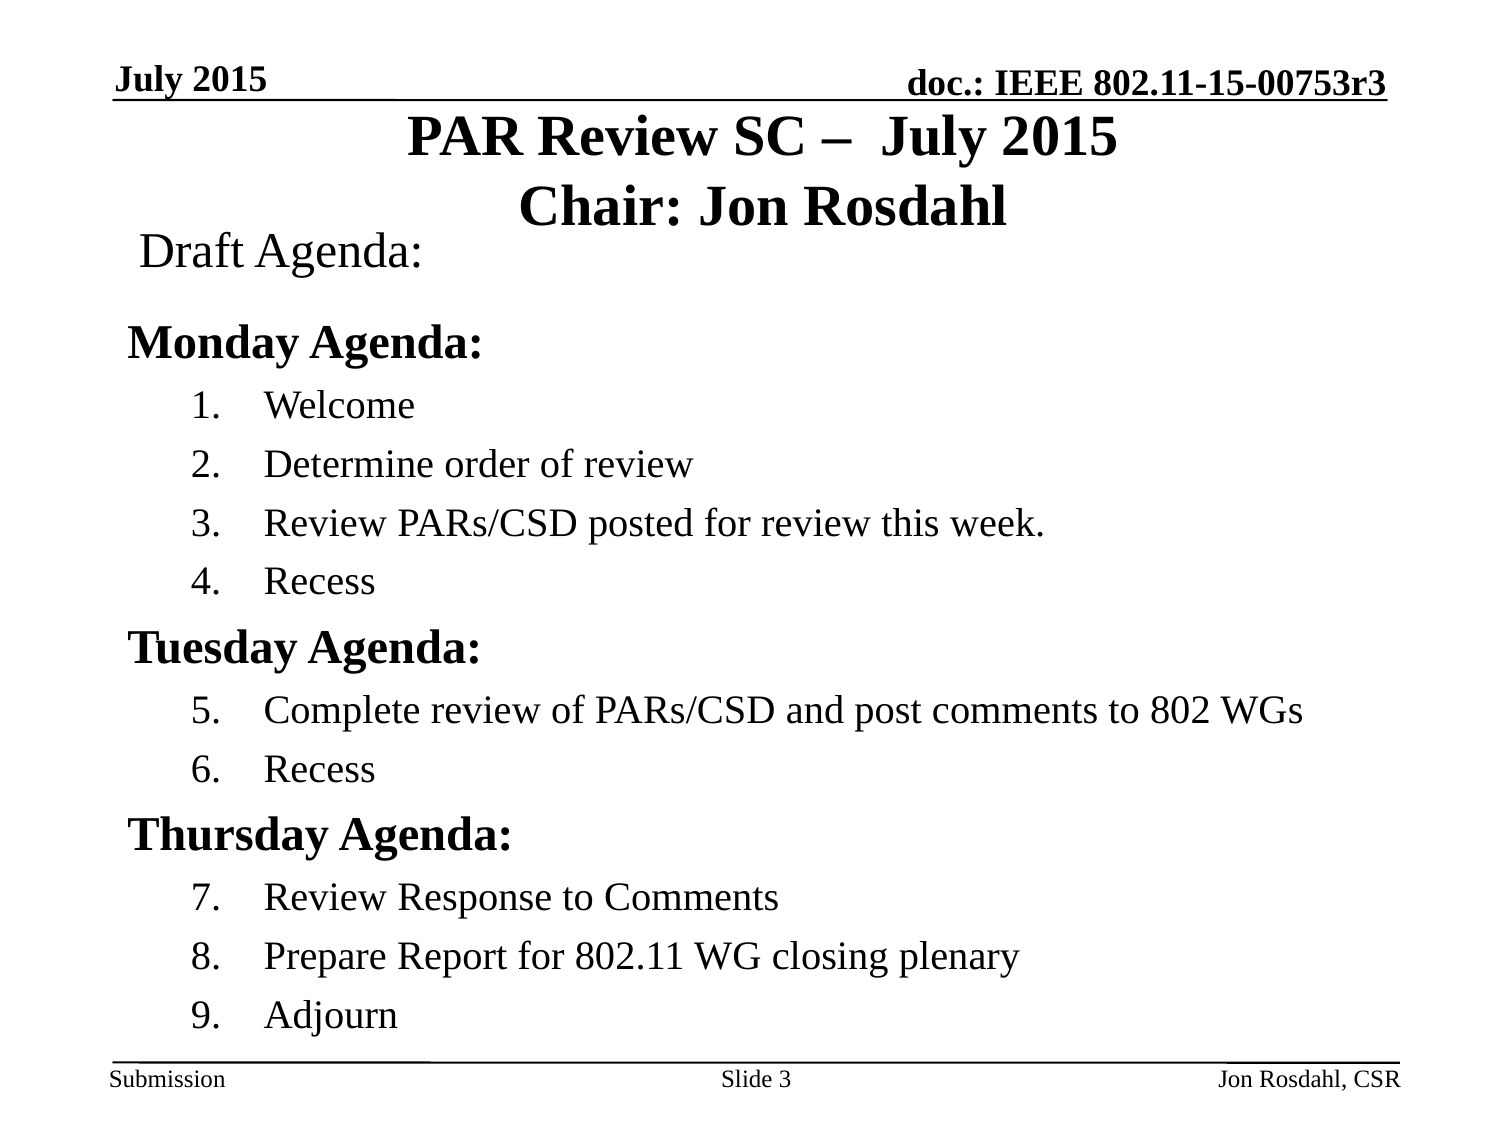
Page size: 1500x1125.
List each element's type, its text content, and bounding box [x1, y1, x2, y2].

text_box Draft Agenda: [123, 210, 585, 286]
title PAR Review SC – July 2015 Chair: Jon Rosdahl [88, 101, 1439, 232]
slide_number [114, 54, 423, 100]
list Monday Agenda: Welcome Determine order of review Review PARs/CSD posted for review this week. Recess Tuesday Agenda: Complete review of PARs/CSD and post comments to 802 WGs Recess Thursday Agenda: Review Response to Comments Prepare Report for 802.11 WG closing plenary Adjourn [111, 302, 1377, 1046]
footer Jon Rosdahl, CSR [878, 1061, 1402, 1093]
slide_number Slide 3 [712, 1061, 800, 1123]
